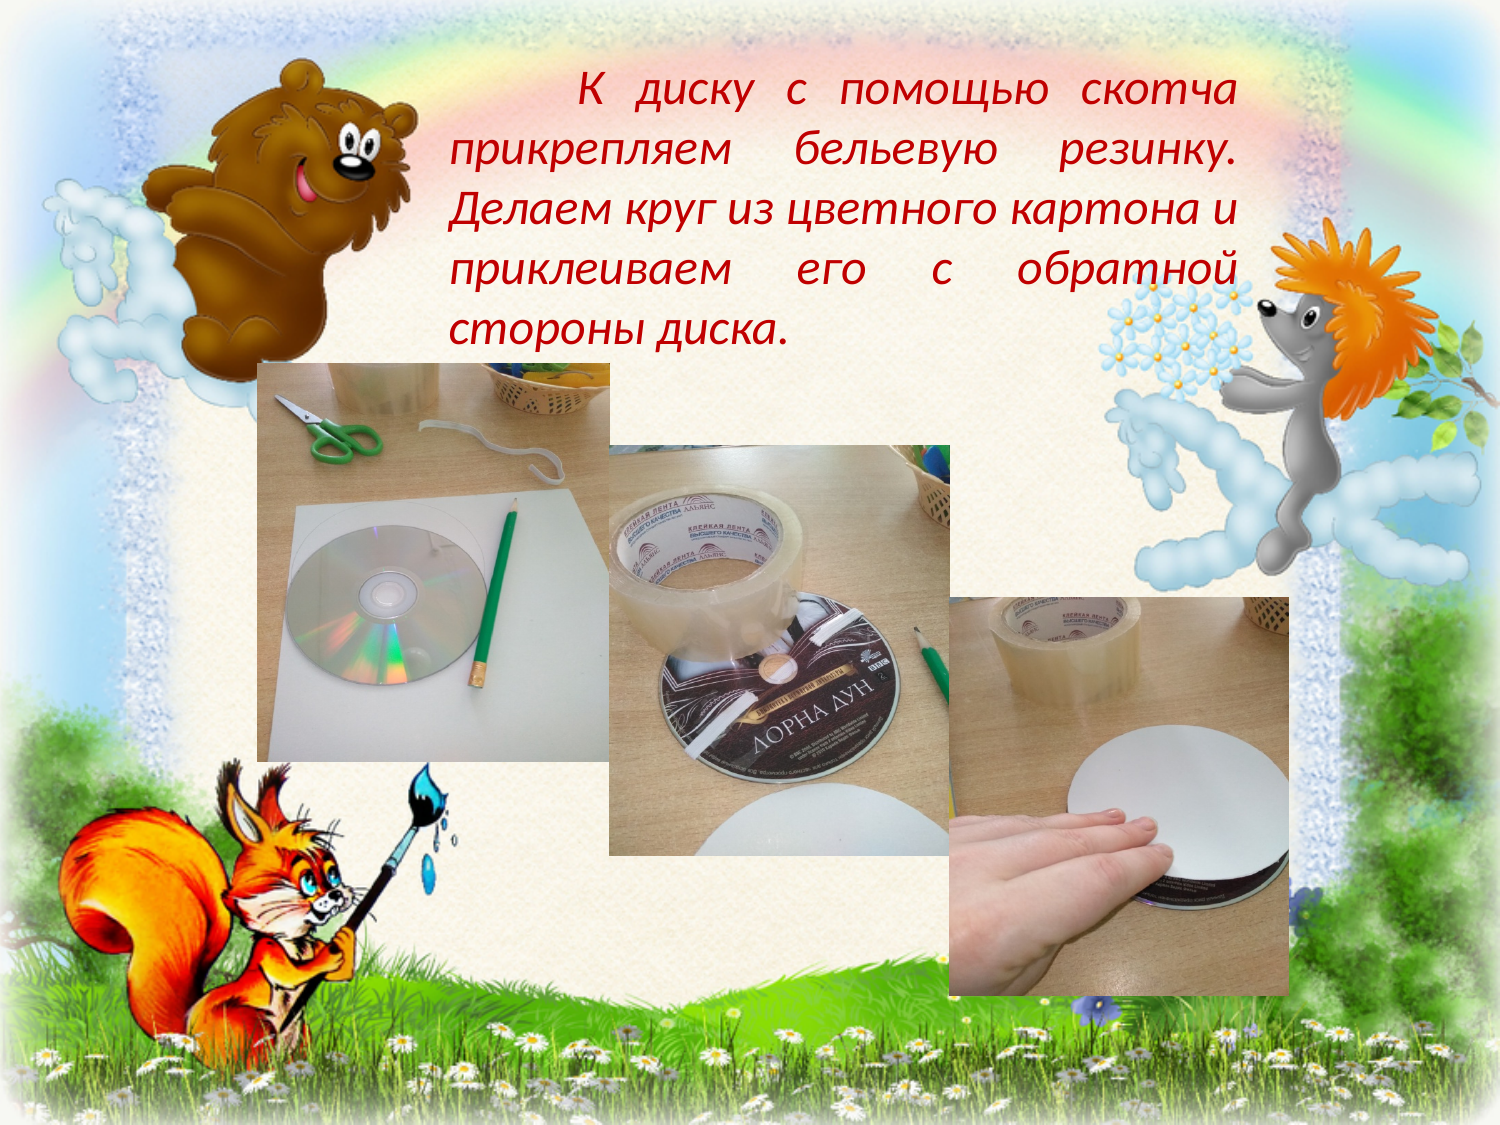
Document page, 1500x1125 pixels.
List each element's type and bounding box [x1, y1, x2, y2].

list [0, 0, 1500, 1125]
picture [257, 363, 1290, 997]
